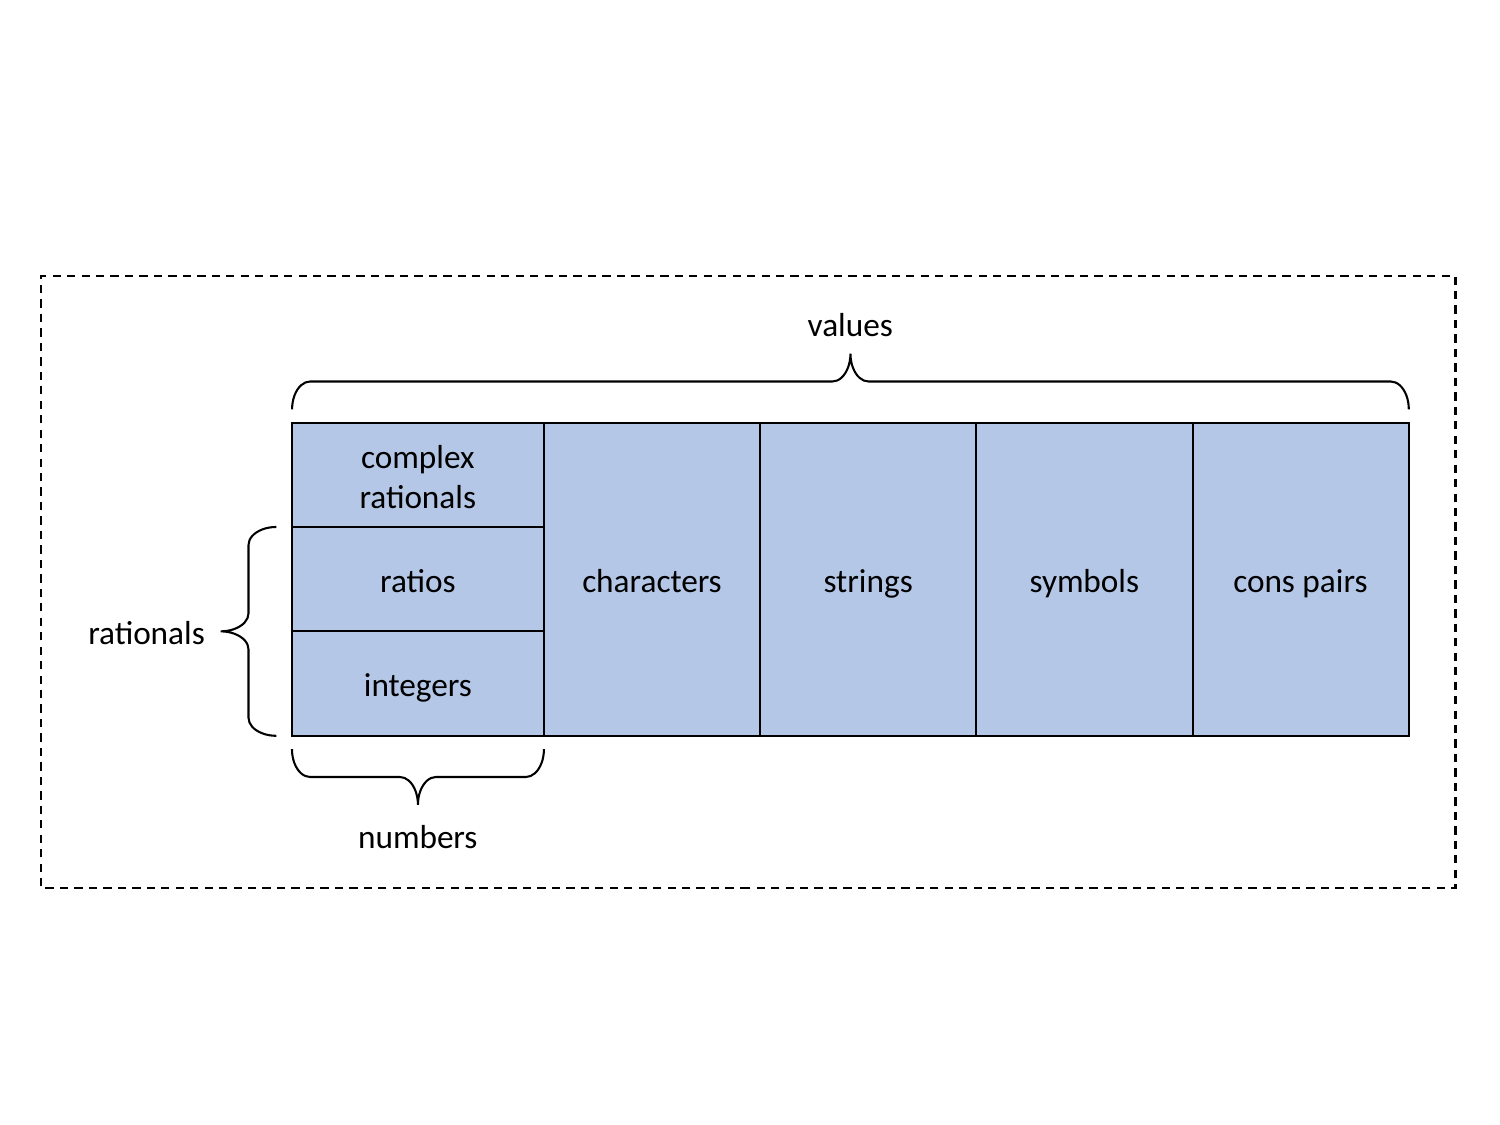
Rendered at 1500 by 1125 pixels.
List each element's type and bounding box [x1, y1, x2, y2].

text_box [291, 749, 544, 863]
text_box [40, 275, 1457, 889]
text_box [72, 526, 277, 736]
